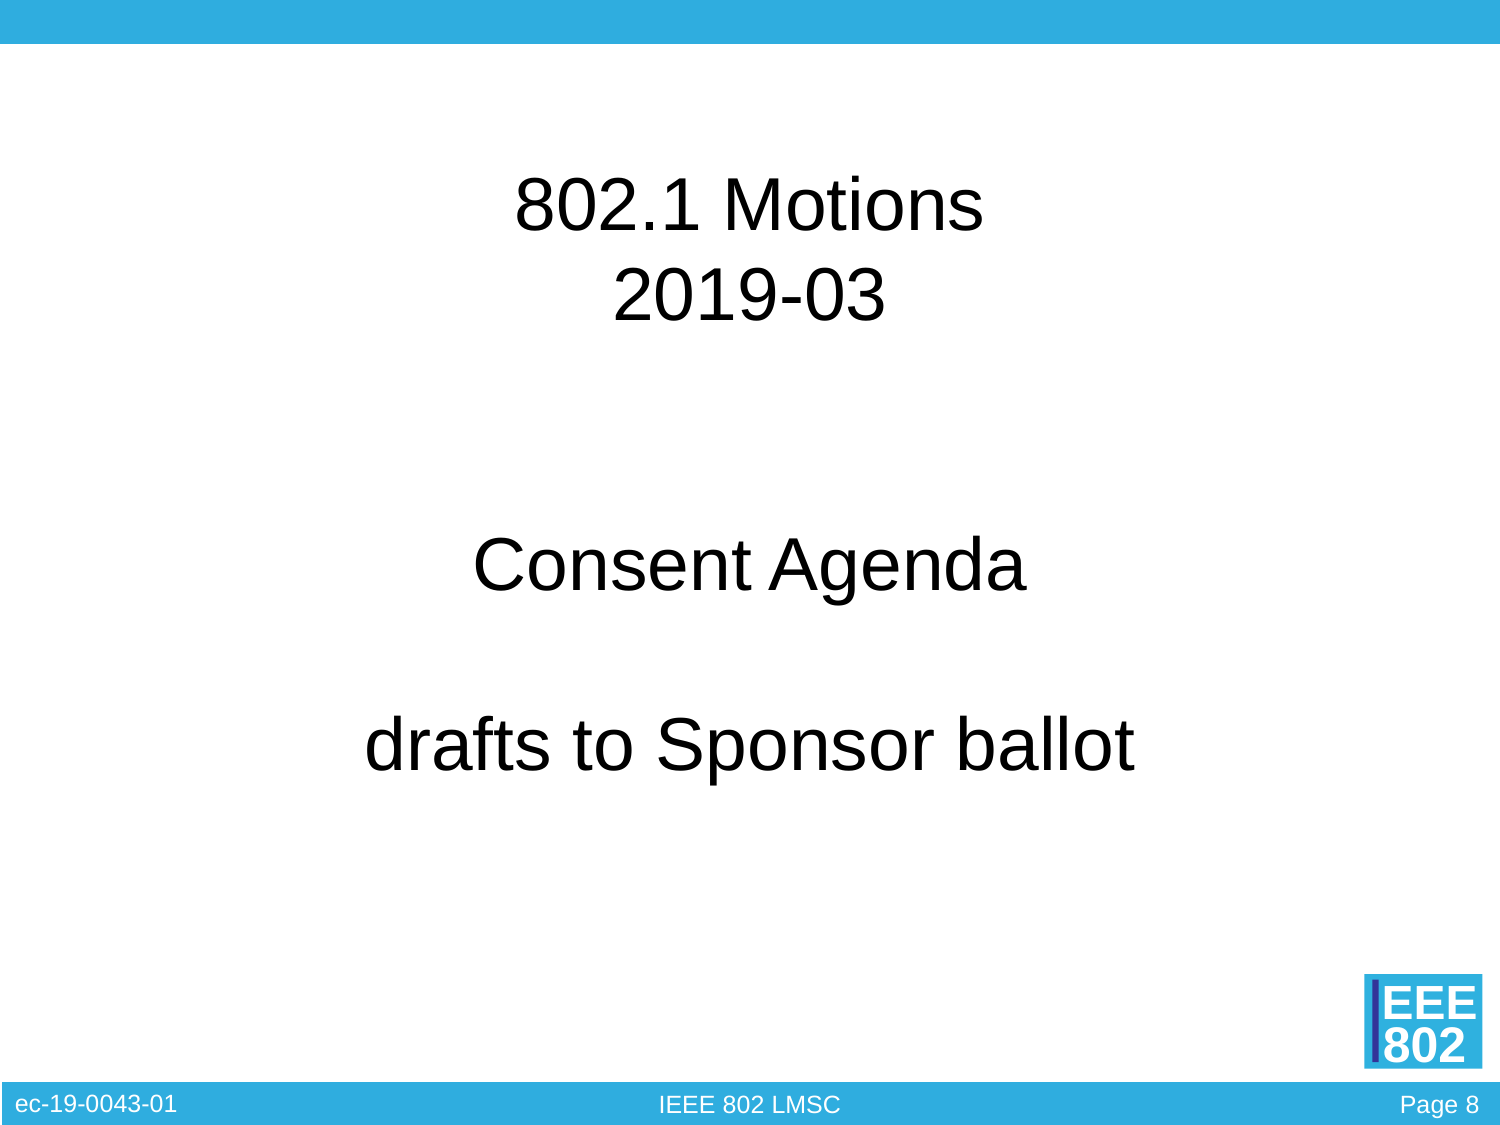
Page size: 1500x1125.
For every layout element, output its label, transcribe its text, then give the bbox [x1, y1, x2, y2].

title 802.1 Motions 2019-03 Consent Agenda drafts to Sponsor ballot [112, 349, 1388, 591]
